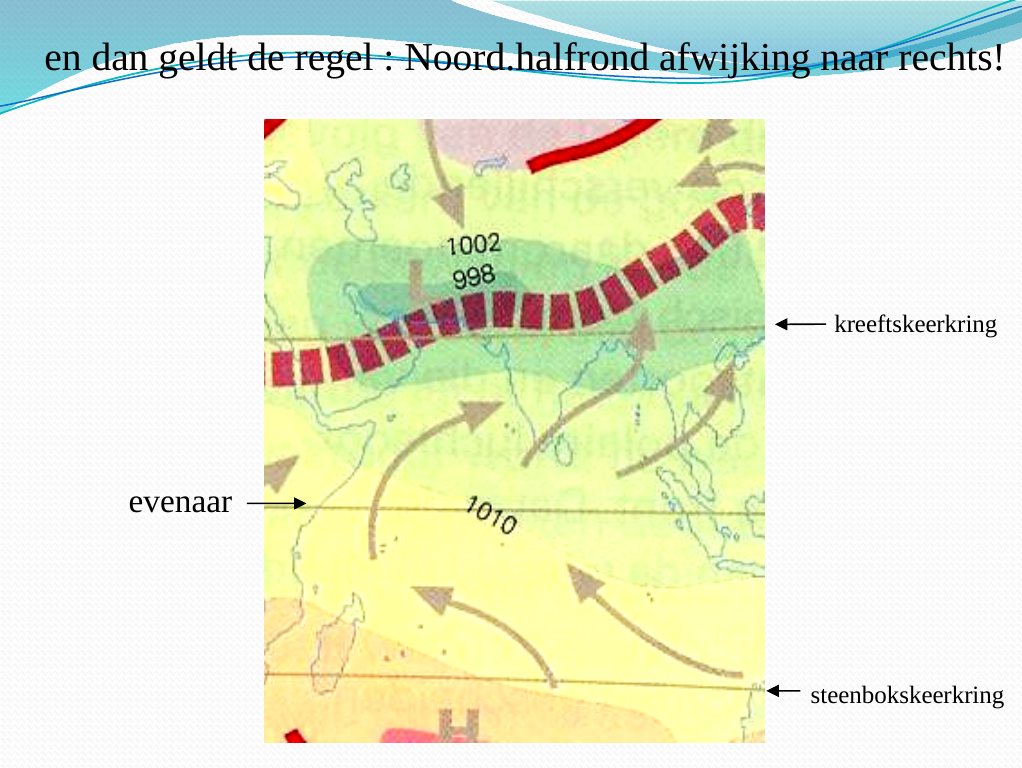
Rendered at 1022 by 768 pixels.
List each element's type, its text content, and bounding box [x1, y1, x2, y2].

text_box [774, 318, 827, 331]
picture [263, 119, 765, 743]
text_box evenaar [118, 473, 243, 524]
text_box en dan geldt de regel : Noord.halfrond afwijking naar rechts! [34, 25, 1022, 84]
text_box steenbokskeerkring [800, 673, 1022, 715]
text_box [770, 684, 801, 698]
text_box kreeftskeerkring [824, 302, 1022, 344]
